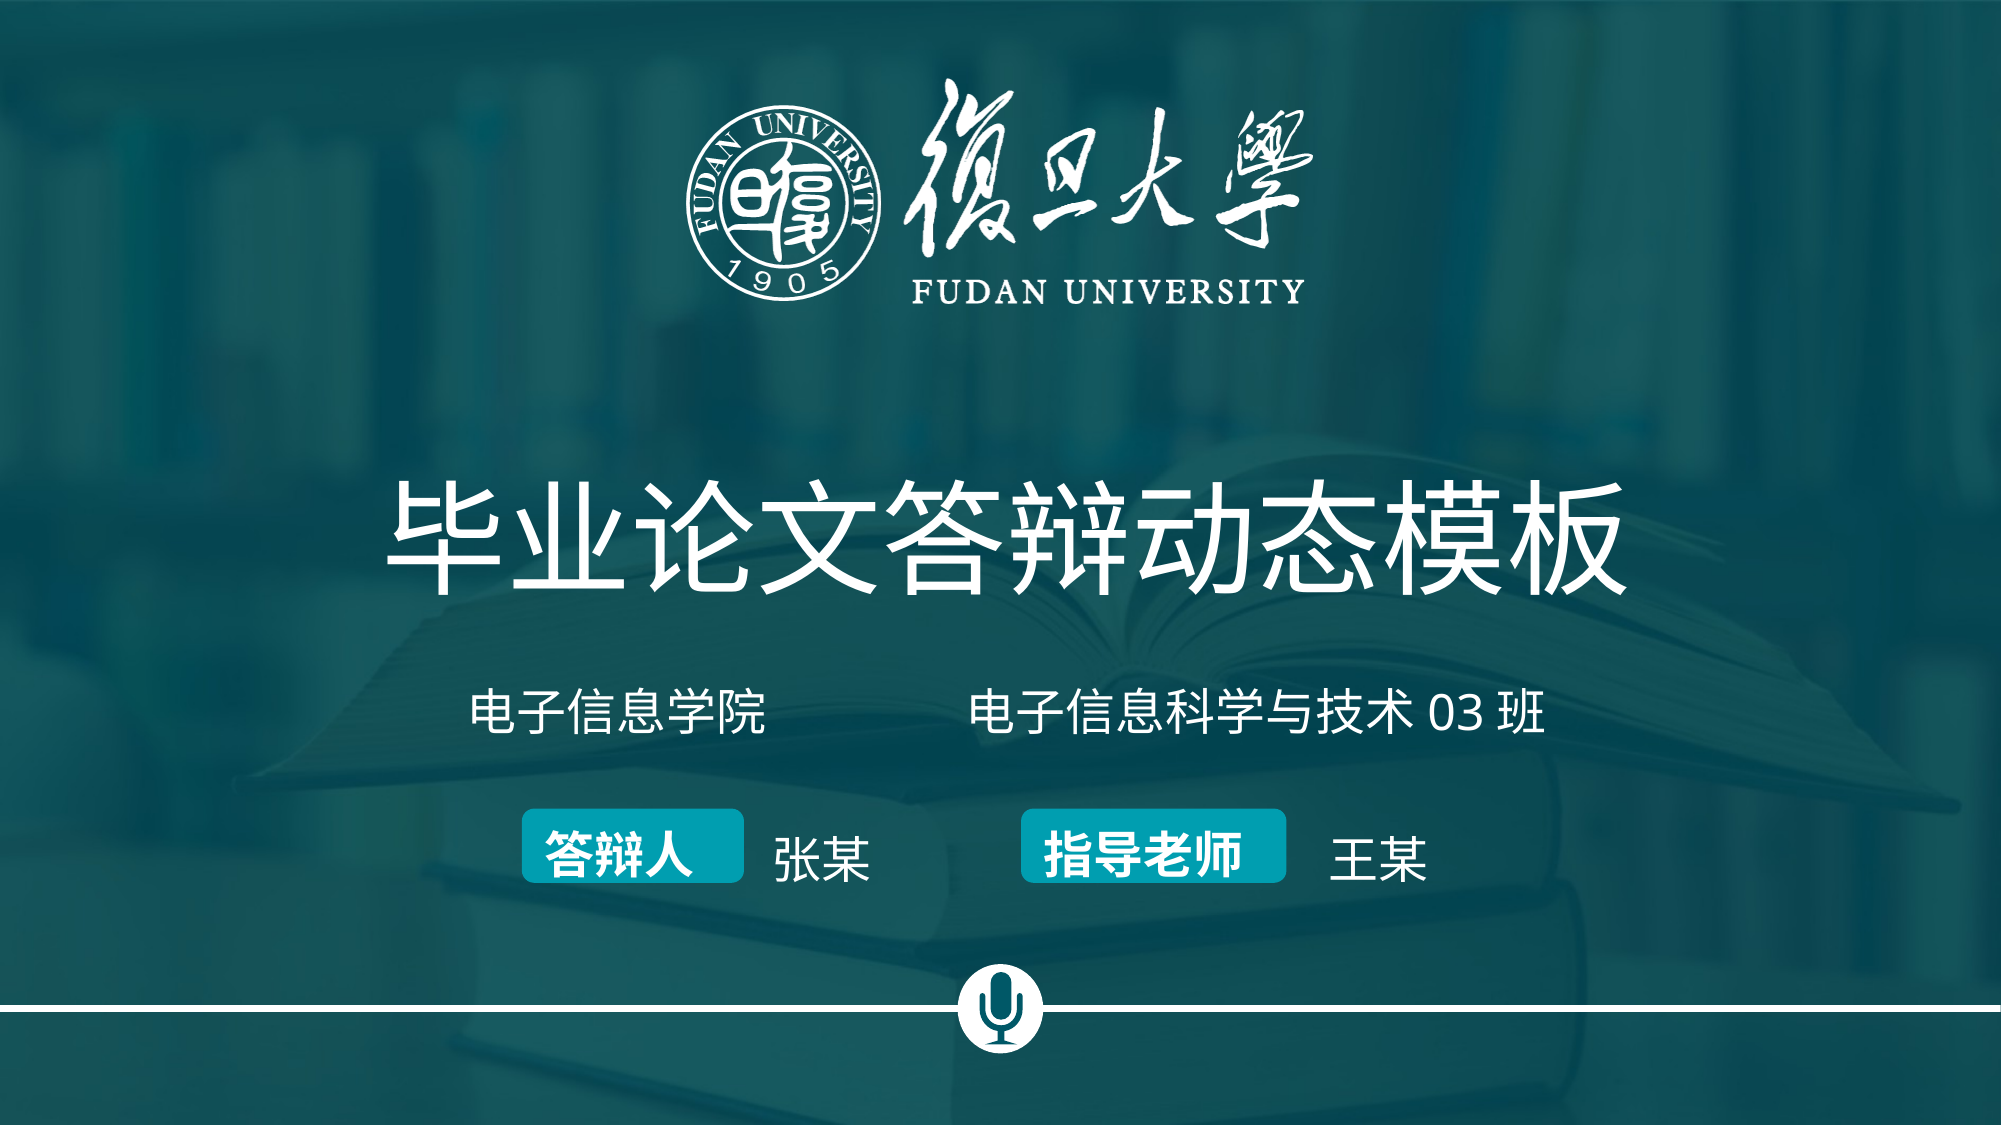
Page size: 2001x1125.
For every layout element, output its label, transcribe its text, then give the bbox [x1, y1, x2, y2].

text_box 张某 [756, 791, 947, 897]
text_box [990, 972, 1012, 1020]
text_box [979, 993, 1023, 1045]
text_box 王某 [1313, 791, 1534, 897]
text_box [1044, 1005, 2001, 1012]
text_box 指导老师 [1028, 785, 1277, 891]
text_box 电子信息学院 [451, 643, 923, 749]
text_box 电子信息科学与技术03班 [950, 643, 1673, 749]
text_box [1277, 808, 1287, 883]
picture [0, 1012, 2001, 1125]
picture [0, 0, 2001, 1005]
text_box 毕业论文答辩动态模板 [126, 468, 1887, 603]
text_box [521, 809, 529, 882]
text_box [957, 964, 1044, 1054]
text_box [1021, 809, 1028, 882]
text_box 答辩人 [529, 785, 744, 891]
text_box [0, 1005, 957, 1012]
